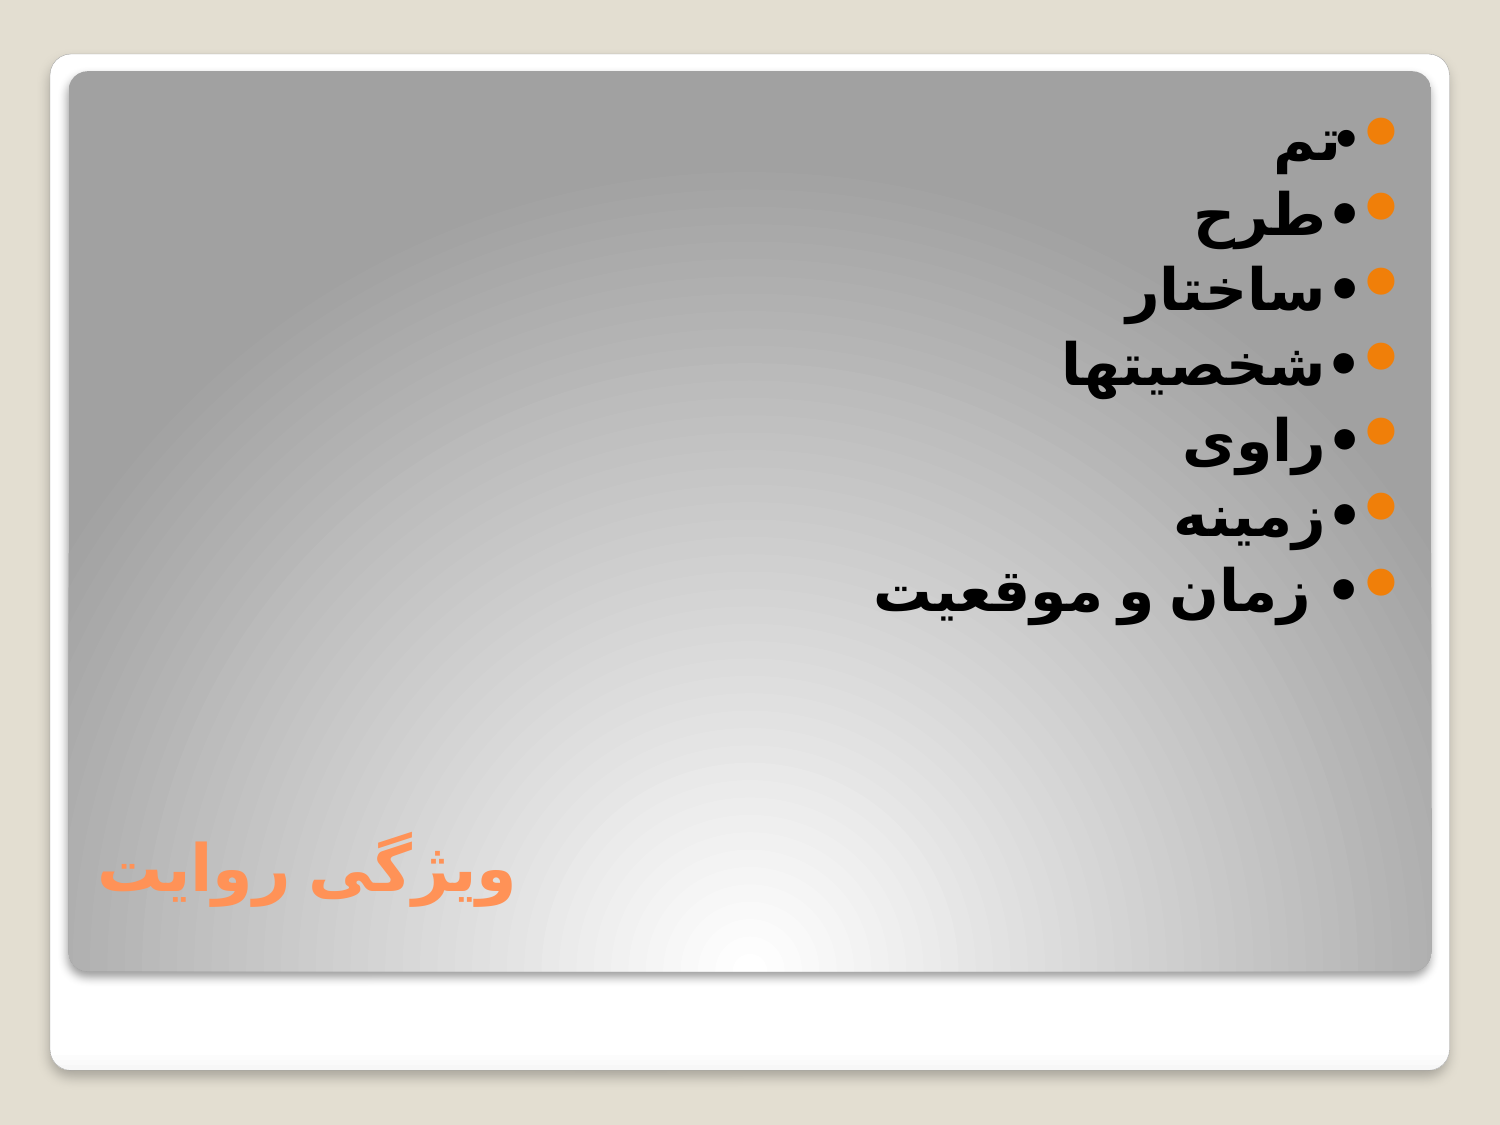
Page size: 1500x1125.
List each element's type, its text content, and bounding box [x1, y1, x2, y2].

title ویژگی روایت [82, 817, 1425, 990]
list •تم •طرح •ساختار •شخصیتها •راوی •زمینه • زمان و موقعیت [82, 86, 1425, 774]
